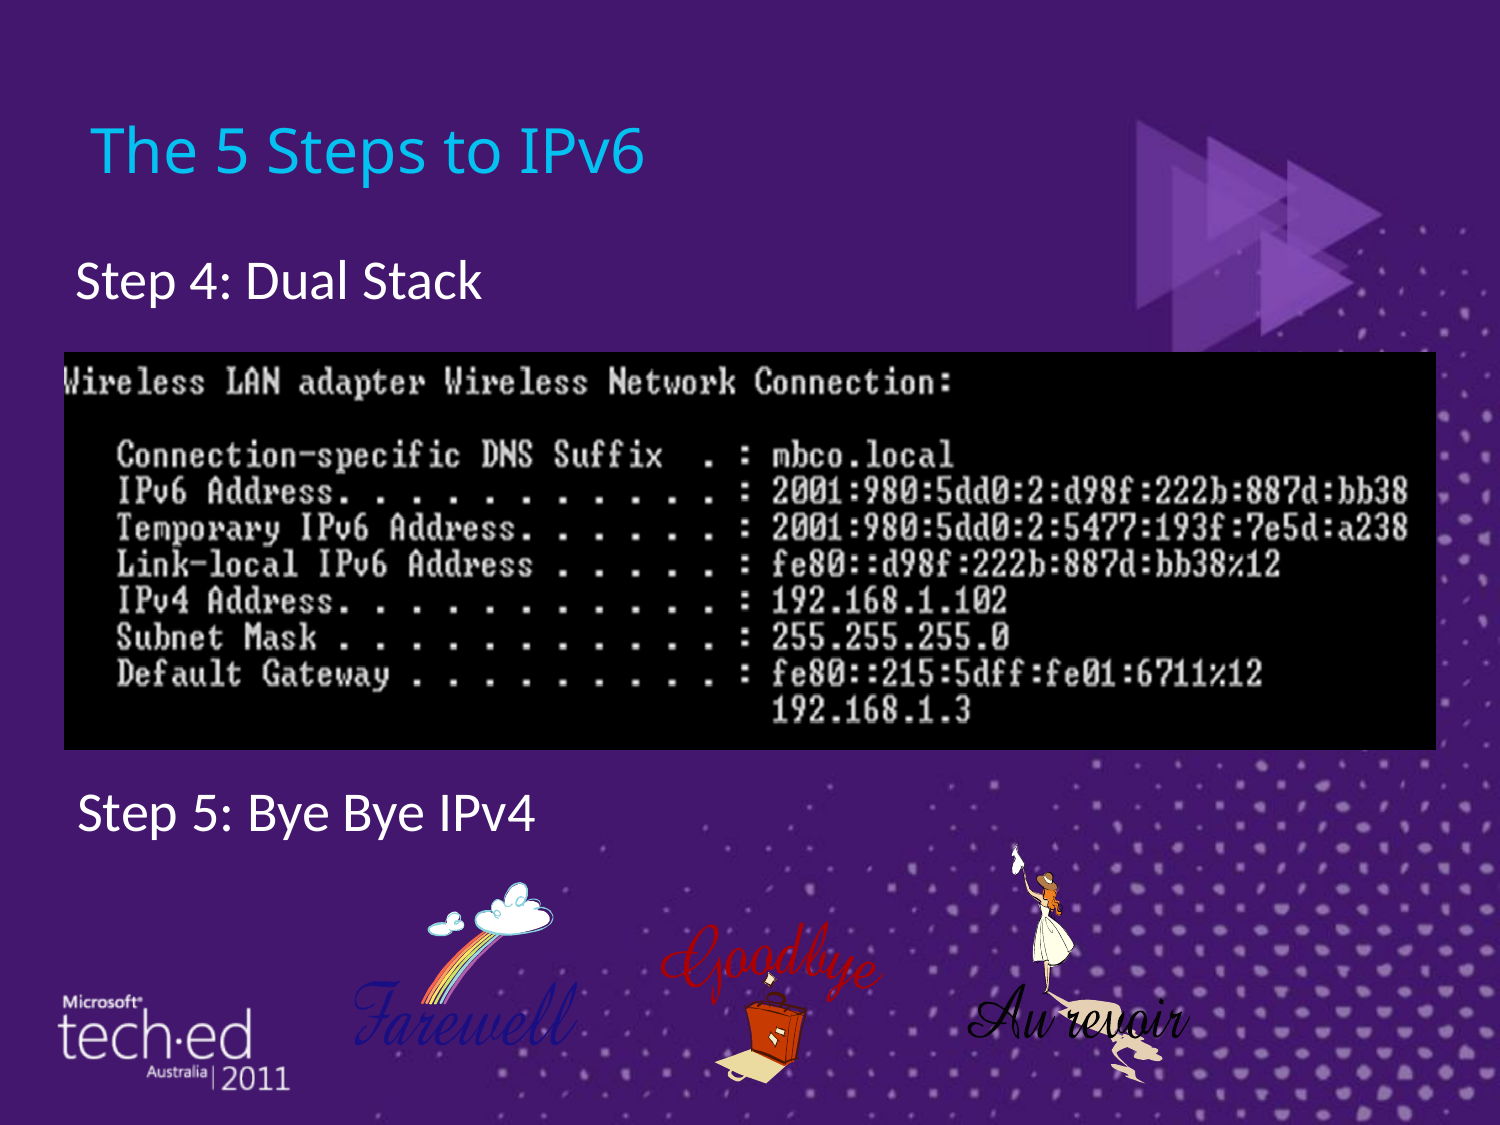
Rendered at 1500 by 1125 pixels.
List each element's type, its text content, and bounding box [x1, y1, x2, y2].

list Step 4: Dual Stack [64, 237, 1373, 320]
picture [0, 0, 1500, 1125]
title The 5 Steps to IPv6 [75, 54, 1425, 243]
text_box Step 5: Bye Bye IPv4 [65, 776, 548, 849]
